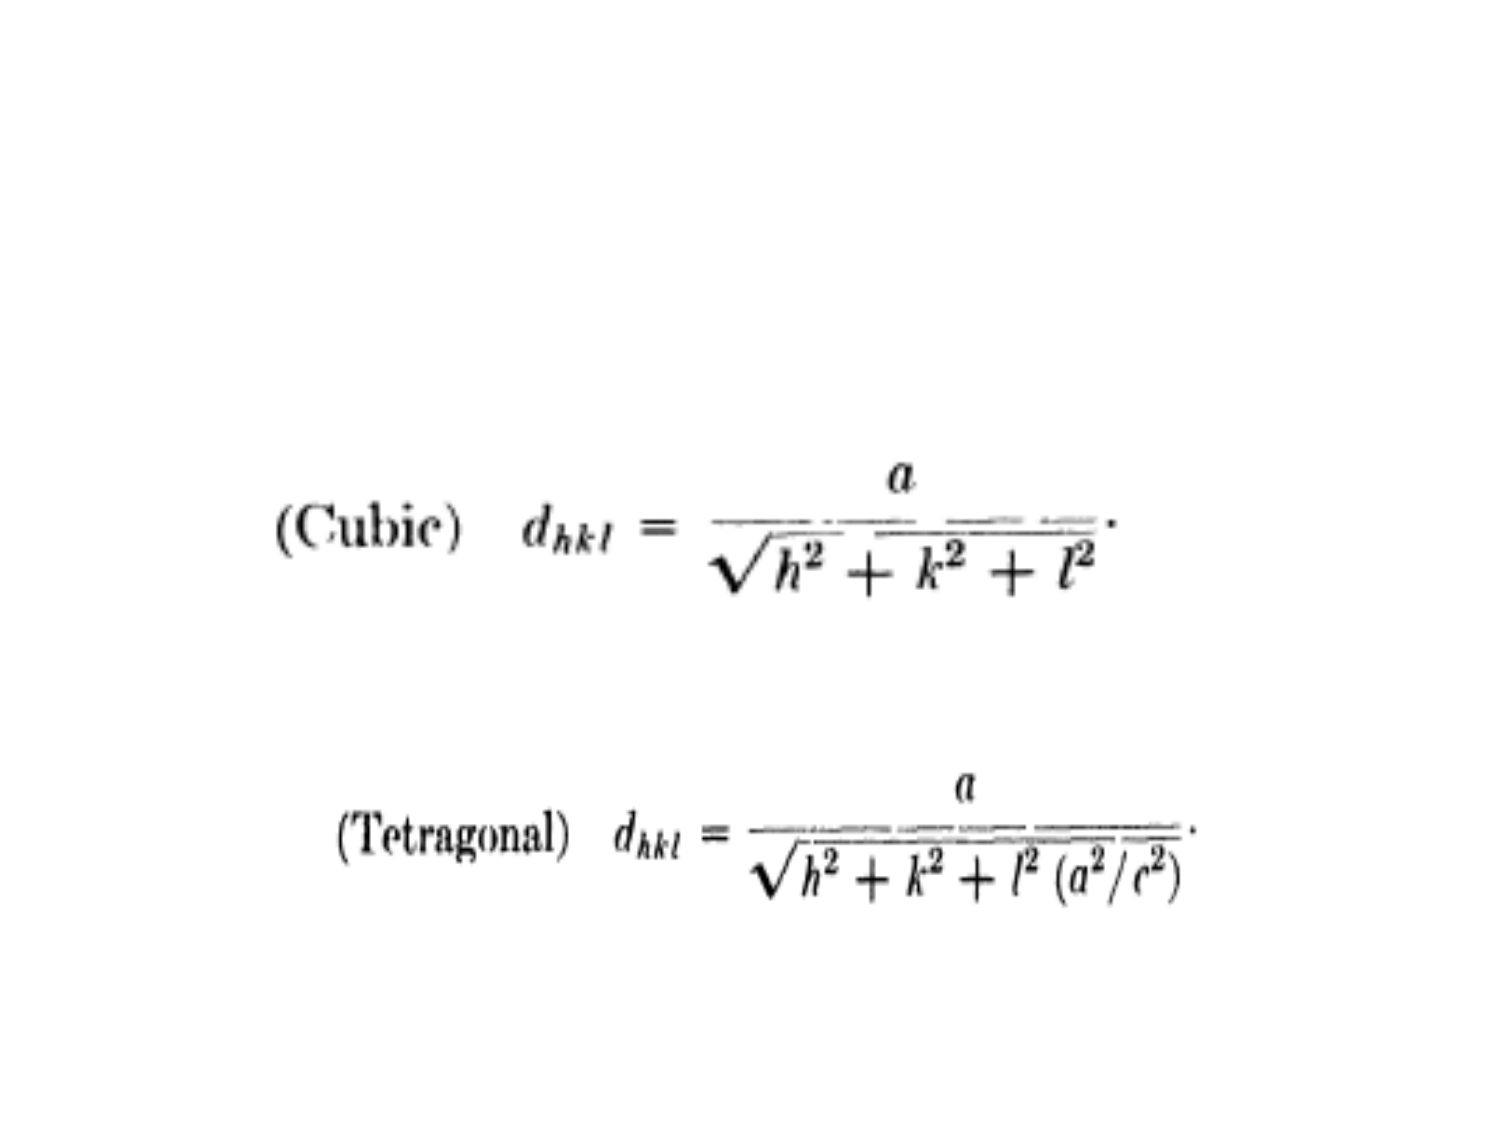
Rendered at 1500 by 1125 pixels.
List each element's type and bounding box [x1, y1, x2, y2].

list [237, 449, 1152, 651]
picture [287, 749, 1225, 938]
